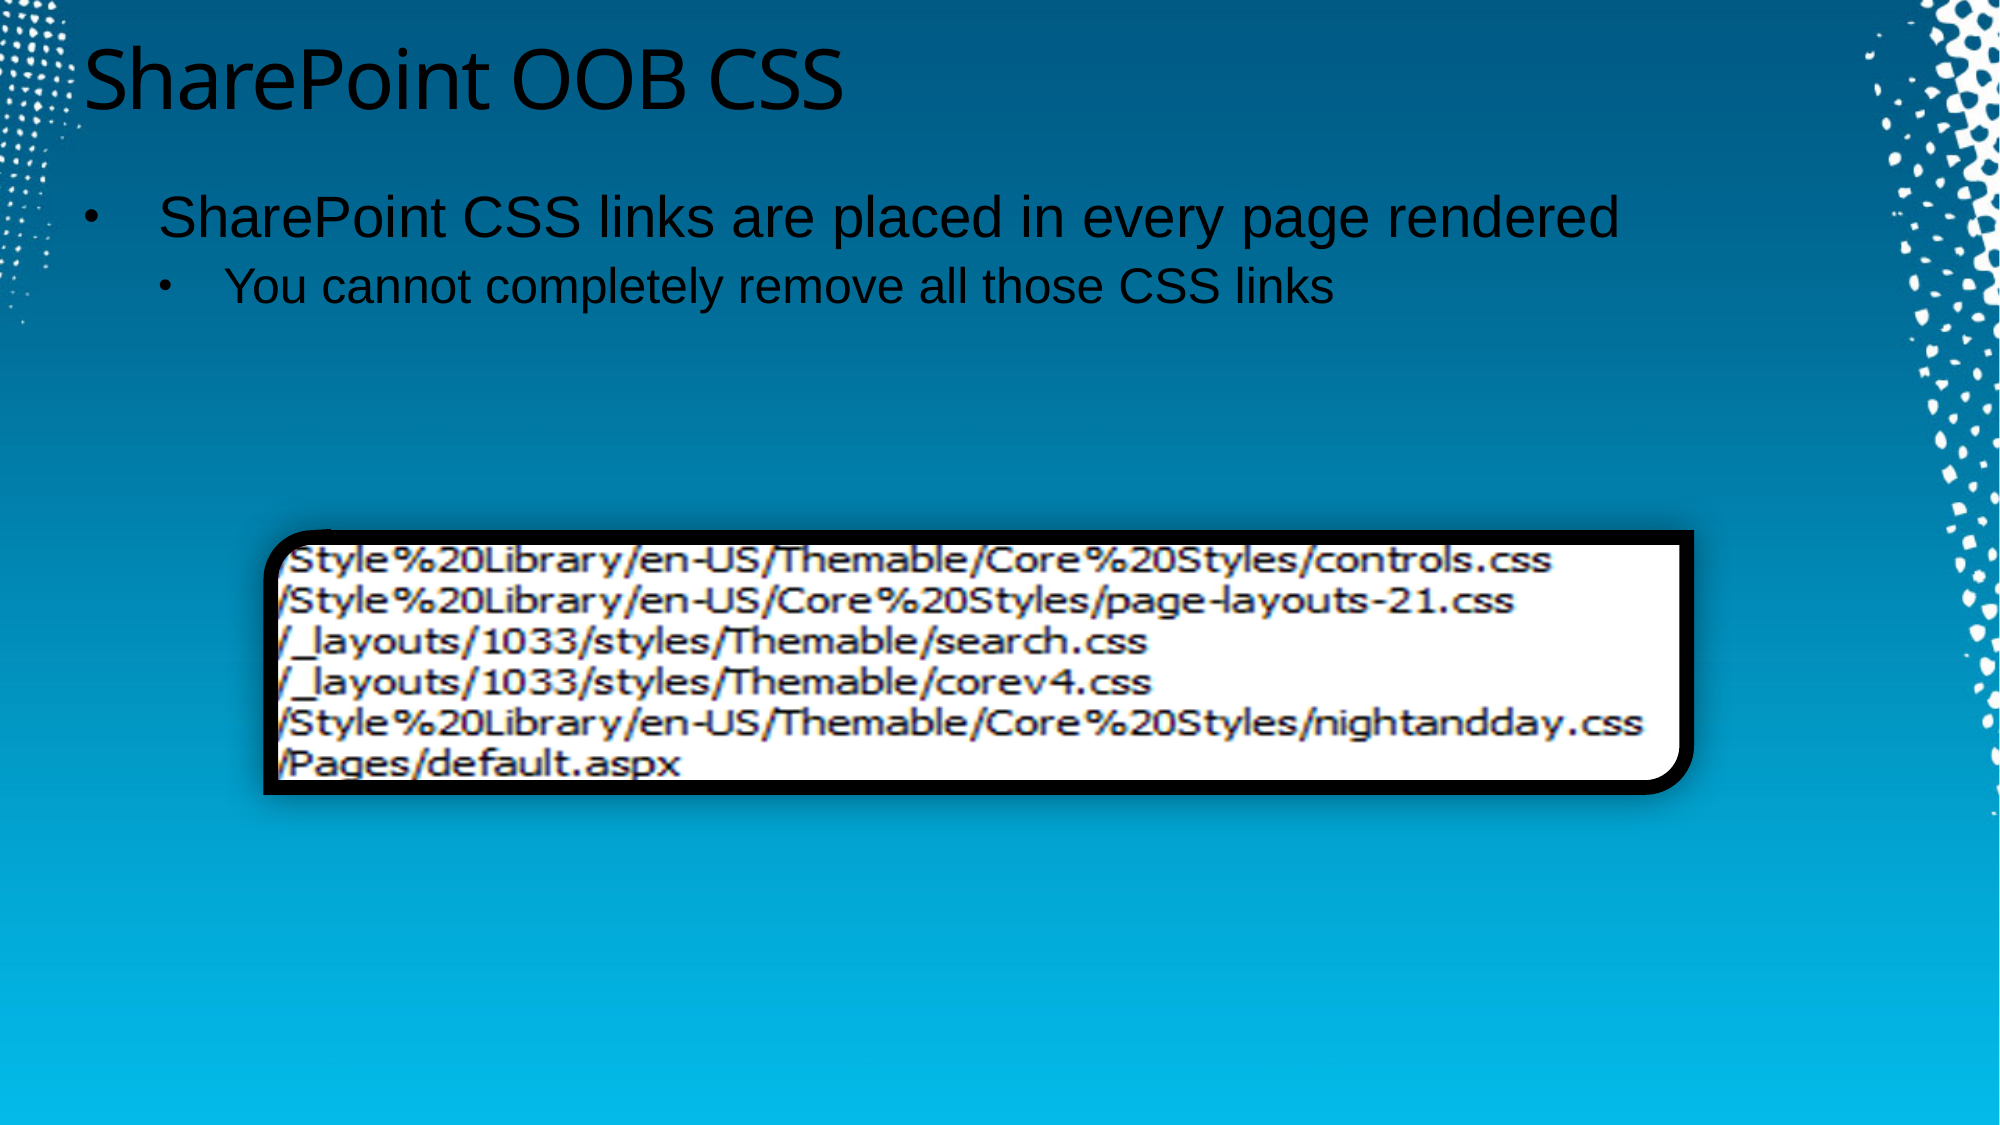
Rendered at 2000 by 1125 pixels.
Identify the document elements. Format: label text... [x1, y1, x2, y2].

picture [1963, 278, 1976, 291]
picture [1946, 155, 1961, 167]
picture [1980, 460, 1987, 469]
picture [0, 24, 9, 33]
picture [1963, 535, 1977, 550]
picture [1925, 87, 1941, 99]
picture [1935, 177, 1945, 189]
picture [1972, 570, 1986, 583]
picture [1955, 246, 1965, 256]
picture [1889, 152, 1901, 166]
picture [56, 47, 64, 55]
picture [1988, 547, 2000, 561]
title SharePoint OOB CSS [83, 37, 1917, 138]
picture [54, 76, 60, 83]
picture [0, 155, 5, 163]
picture [10, 69, 17, 78]
picture [1946, 525, 1956, 533]
picture [1992, 438, 2000, 448]
picture [58, 32, 66, 41]
picture [1932, 235, 1943, 241]
picture [1984, 349, 1992, 357]
picture [18, 13, 26, 19]
picture [1935, 431, 1946, 449]
picture [45, 16, 55, 24]
picture [1995, 582, 2000, 595]
picture [1917, 308, 1929, 326]
picture [1948, 413, 1958, 424]
picture [33, 88, 42, 97]
picture [1968, 481, 1978, 492]
picture [1960, 392, 1970, 403]
picture [6, 97, 12, 105]
picture [33, 116, 40, 124]
picture [11, 55, 21, 64]
picture [42, 31, 53, 39]
picture [1981, 604, 2000, 620]
picture [1952, 502, 1967, 516]
picture [1919, 367, 1930, 378]
picture [55, 62, 62, 69]
picture [1935, 379, 1948, 391]
picture [1963, 335, 1972, 344]
picture [31, 131, 37, 138]
picture [30, 14, 40, 23]
picture [1982, 714, 1993, 729]
picture [1921, 0, 1934, 8]
picture [1994, 382, 2000, 391]
picture [43, 42, 49, 53]
picture [24, 72, 32, 79]
picture [1972, 312, 1985, 322]
picture [1917, 109, 1924, 119]
picture [16, 22, 23, 34]
picture [16, 143, 21, 151]
picture [1993, 321, 2000, 339]
picture [1957, 187, 1971, 200]
picture [9, 84, 15, 91]
list SharePoint CSS links are placed in every page rendered You cannot completely remove all those CSS links [83, 187, 1917, 382]
picture [270, 537, 1687, 788]
picture [3, 10, 11, 18]
picture [1974, 683, 1985, 694]
picture [47, 0, 57, 10]
picture [28, 42, 36, 53]
picture [1990, 492, 2000, 505]
picture [1953, 301, 1962, 312]
picture [1978, 517, 1987, 527]
picture [1922, 200, 1934, 207]
picture [0, 40, 9, 45]
picture [1914, 164, 1923, 177]
picture [1991, 637, 2000, 652]
picture [1928, 399, 1939, 415]
picture [1929, 27, 1945, 45]
picture [34, 101, 43, 111]
picture [1920, 257, 1932, 264]
picture [1938, 122, 1950, 133]
picture [1955, 557, 1965, 573]
picture [17, 129, 23, 136]
picture [1941, 324, 1952, 332]
picture [33, 0, 42, 10]
picture [1930, 291, 1941, 297]
picture [41, 59, 48, 67]
picture [1945, 213, 1955, 220]
picture [1942, 269, 1953, 276]
picture [1988, 691, 2000, 709]
picture [26, 57, 34, 68]
picture [1958, 445, 1968, 460]
picture [13, 41, 25, 49]
picture [1983, 404, 1992, 414]
picture [1973, 368, 1982, 380]
picture [18, 0, 29, 6]
picture [1926, 344, 1939, 358]
picture [1935, 0, 2000, 306]
picture [1942, 465, 1958, 483]
picture [1970, 426, 1980, 436]
picture [38, 74, 47, 80]
picture [29, 27, 38, 38]
picture [1925, 141, 1935, 155]
picture [1991, 747, 2000, 765]
picture [1969, 625, 1985, 642]
picture [1950, 359, 1960, 366]
picture [1963, 589, 1976, 607]
picture [1979, 657, 1995, 676]
